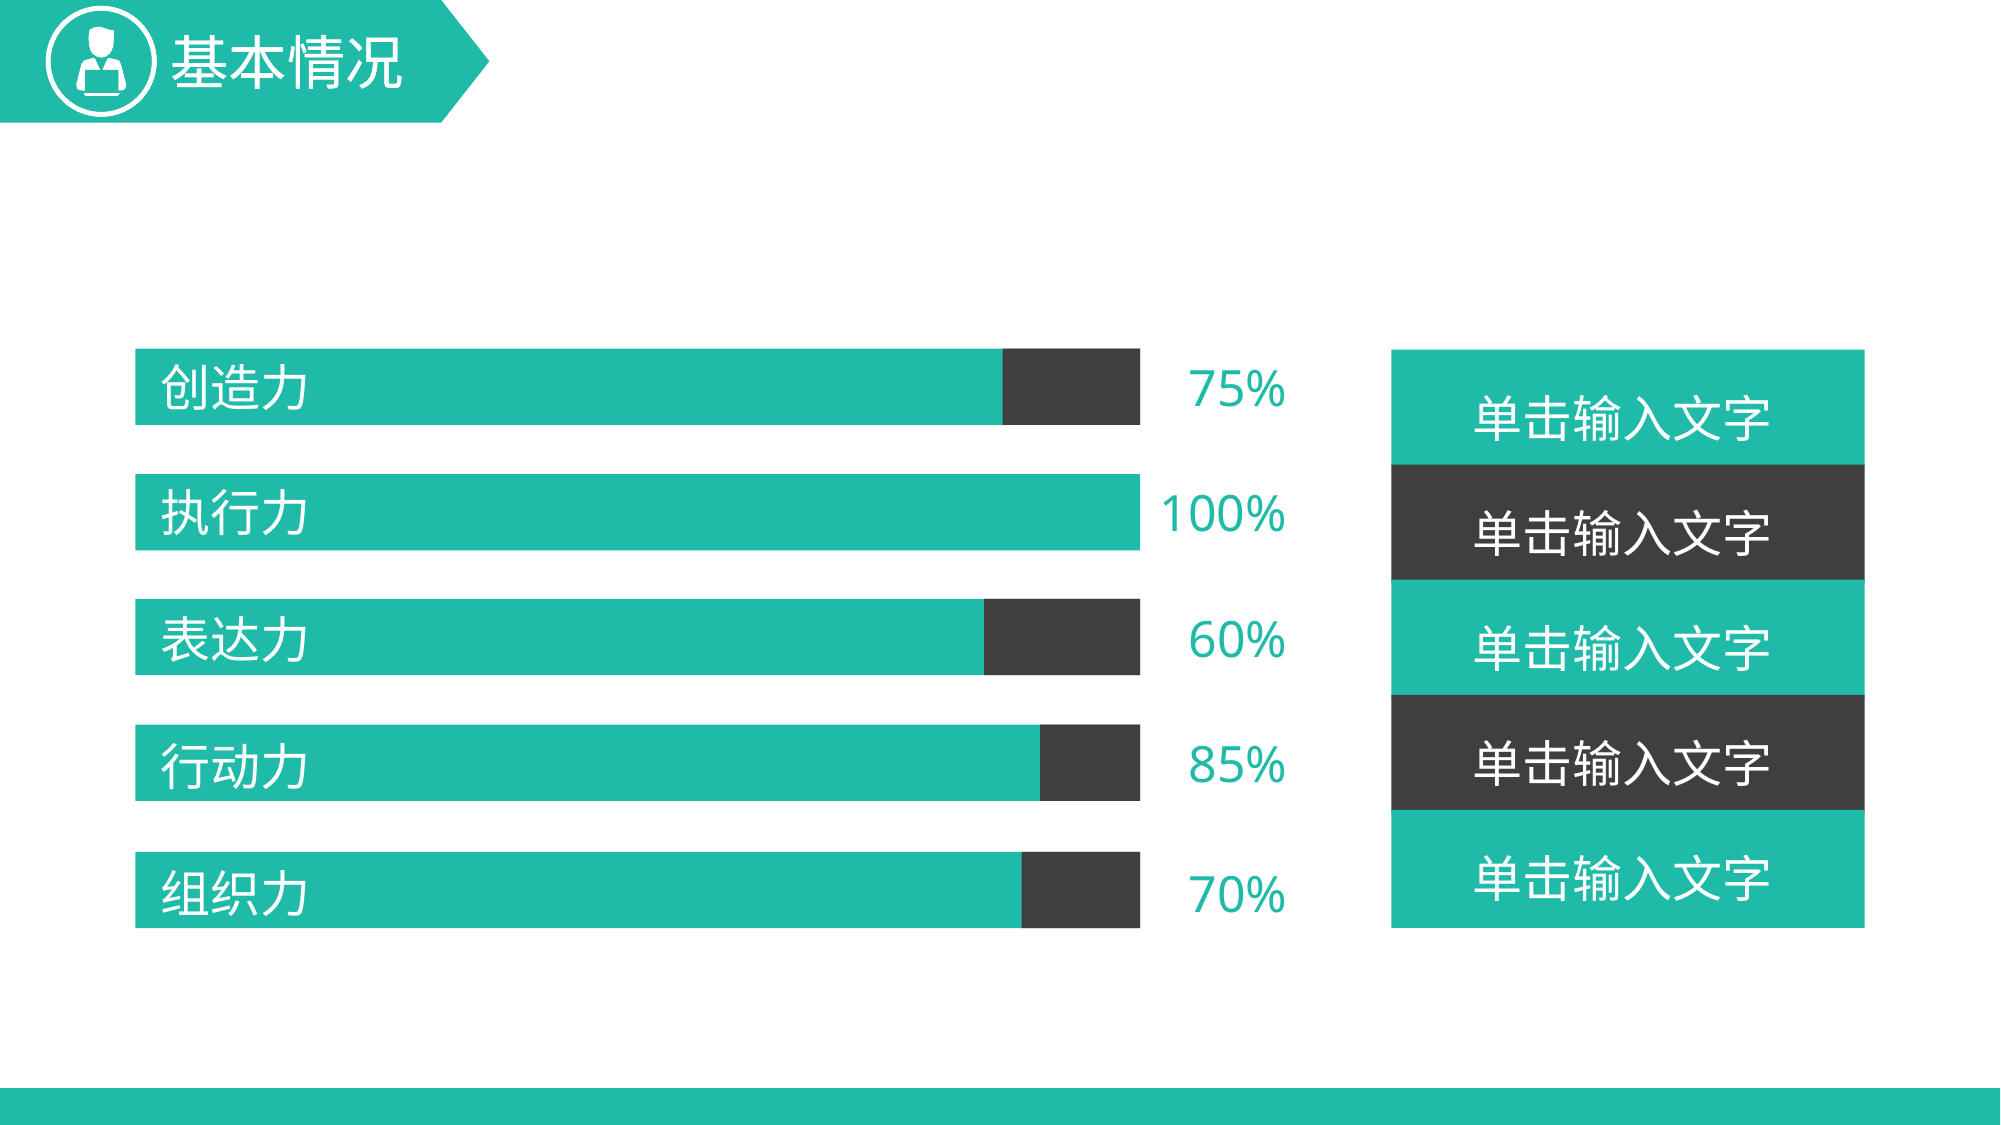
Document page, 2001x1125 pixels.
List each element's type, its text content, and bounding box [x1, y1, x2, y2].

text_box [135, 851, 1141, 930]
text_box 单击输入文字 [1390, 579, 1866, 694]
text_box [76, 57, 101, 91]
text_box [135, 473, 1141, 551]
text_box 85% [1173, 725, 1302, 801]
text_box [135, 348, 1141, 425]
text_box 单击输入文字 [1390, 694, 1866, 809]
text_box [135, 598, 1141, 676]
text_box 60% [1173, 600, 1302, 676]
text_box [102, 57, 126, 91]
text_box 100% [1144, 473, 1302, 549]
text_box [88, 26, 114, 58]
text_box 单击输入文字 [1390, 809, 1866, 929]
text_box 单击输入文字 [1390, 464, 1866, 579]
text_box 75% [1173, 349, 1302, 425]
text_box 70% [1173, 854, 1302, 930]
text_box 基本情况 [155, 18, 419, 104]
text_box 单击输入文字 [1390, 349, 1866, 464]
text_box [47, 7, 155, 116]
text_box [135, 724, 1141, 804]
